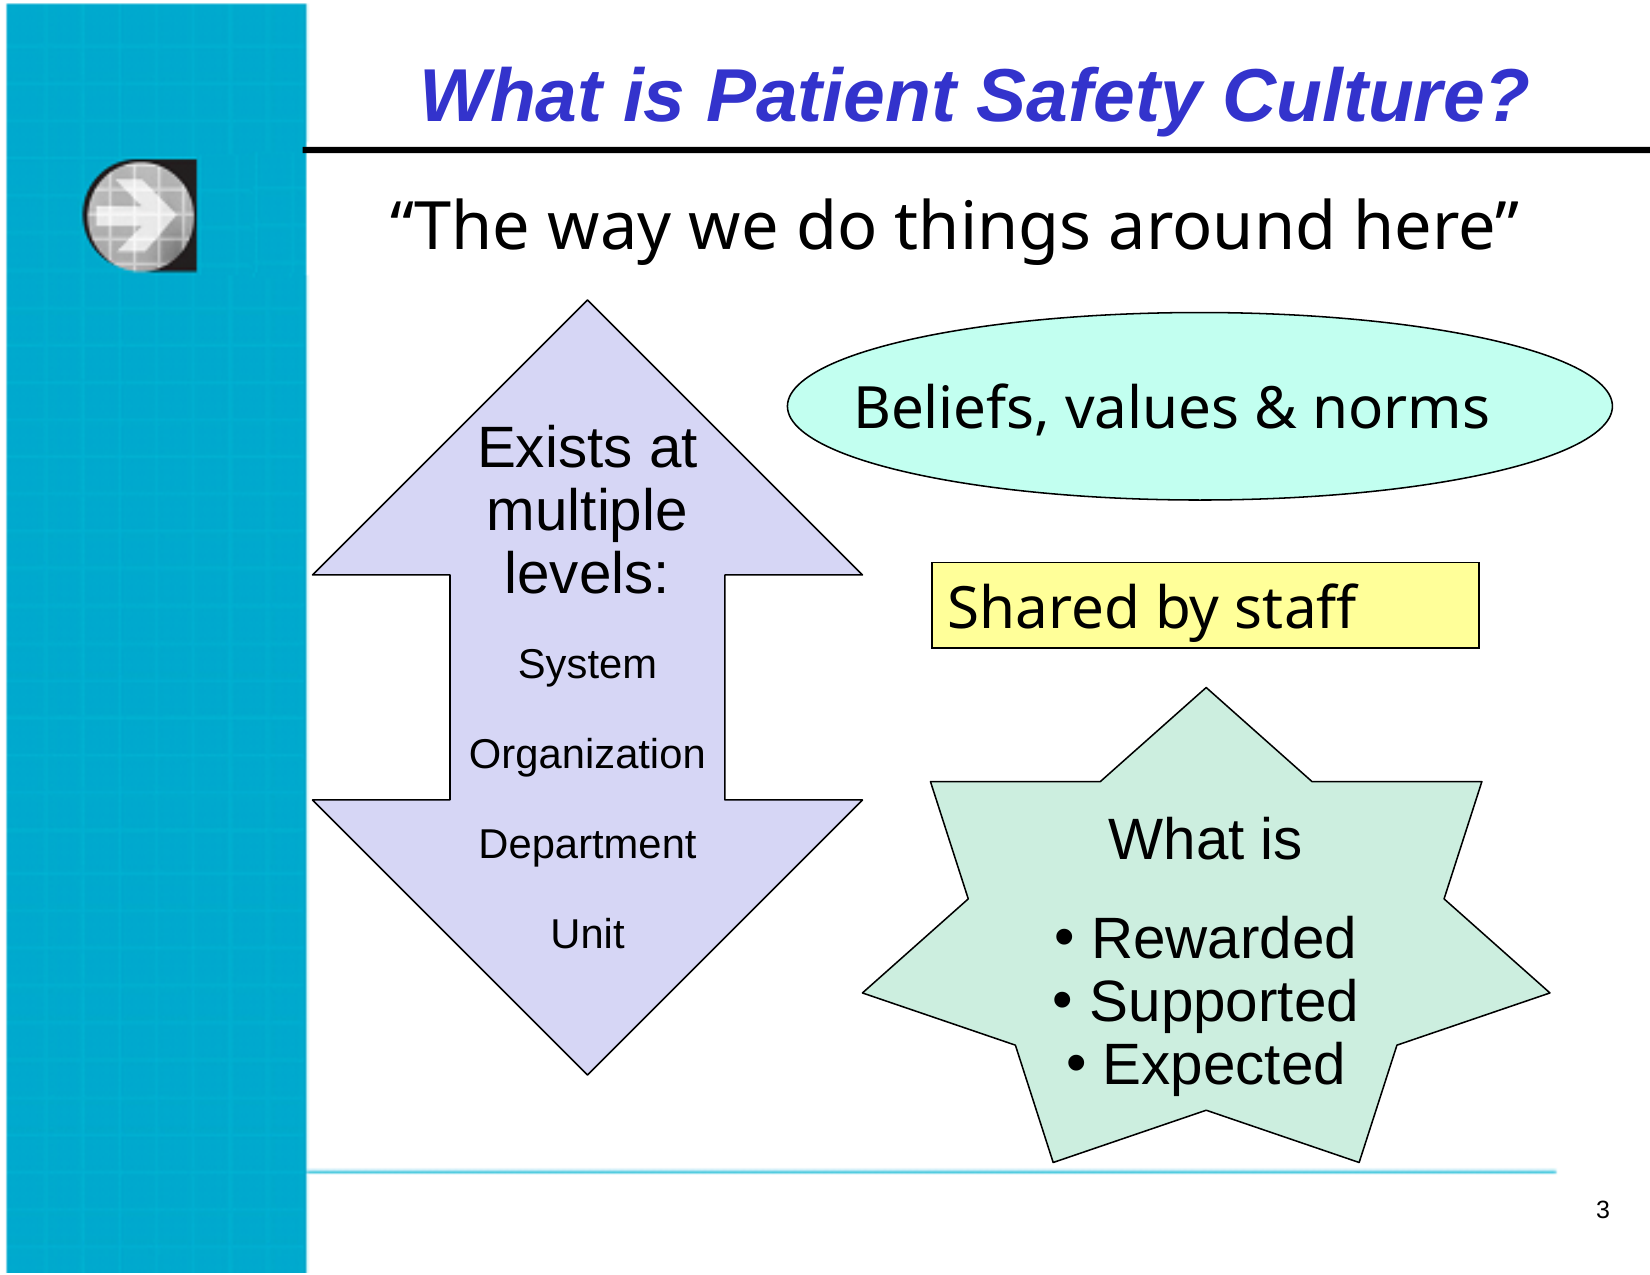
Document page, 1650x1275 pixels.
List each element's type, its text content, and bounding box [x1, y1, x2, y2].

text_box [312, 299, 1613, 1163]
text_box “The way we do things around here” [374, 174, 1575, 271]
slide_number 3 [1537, 1186, 1626, 1275]
title What is Patient Safety Culture? [300, 37, 1650, 138]
picture [0, 2, 1623, 1273]
